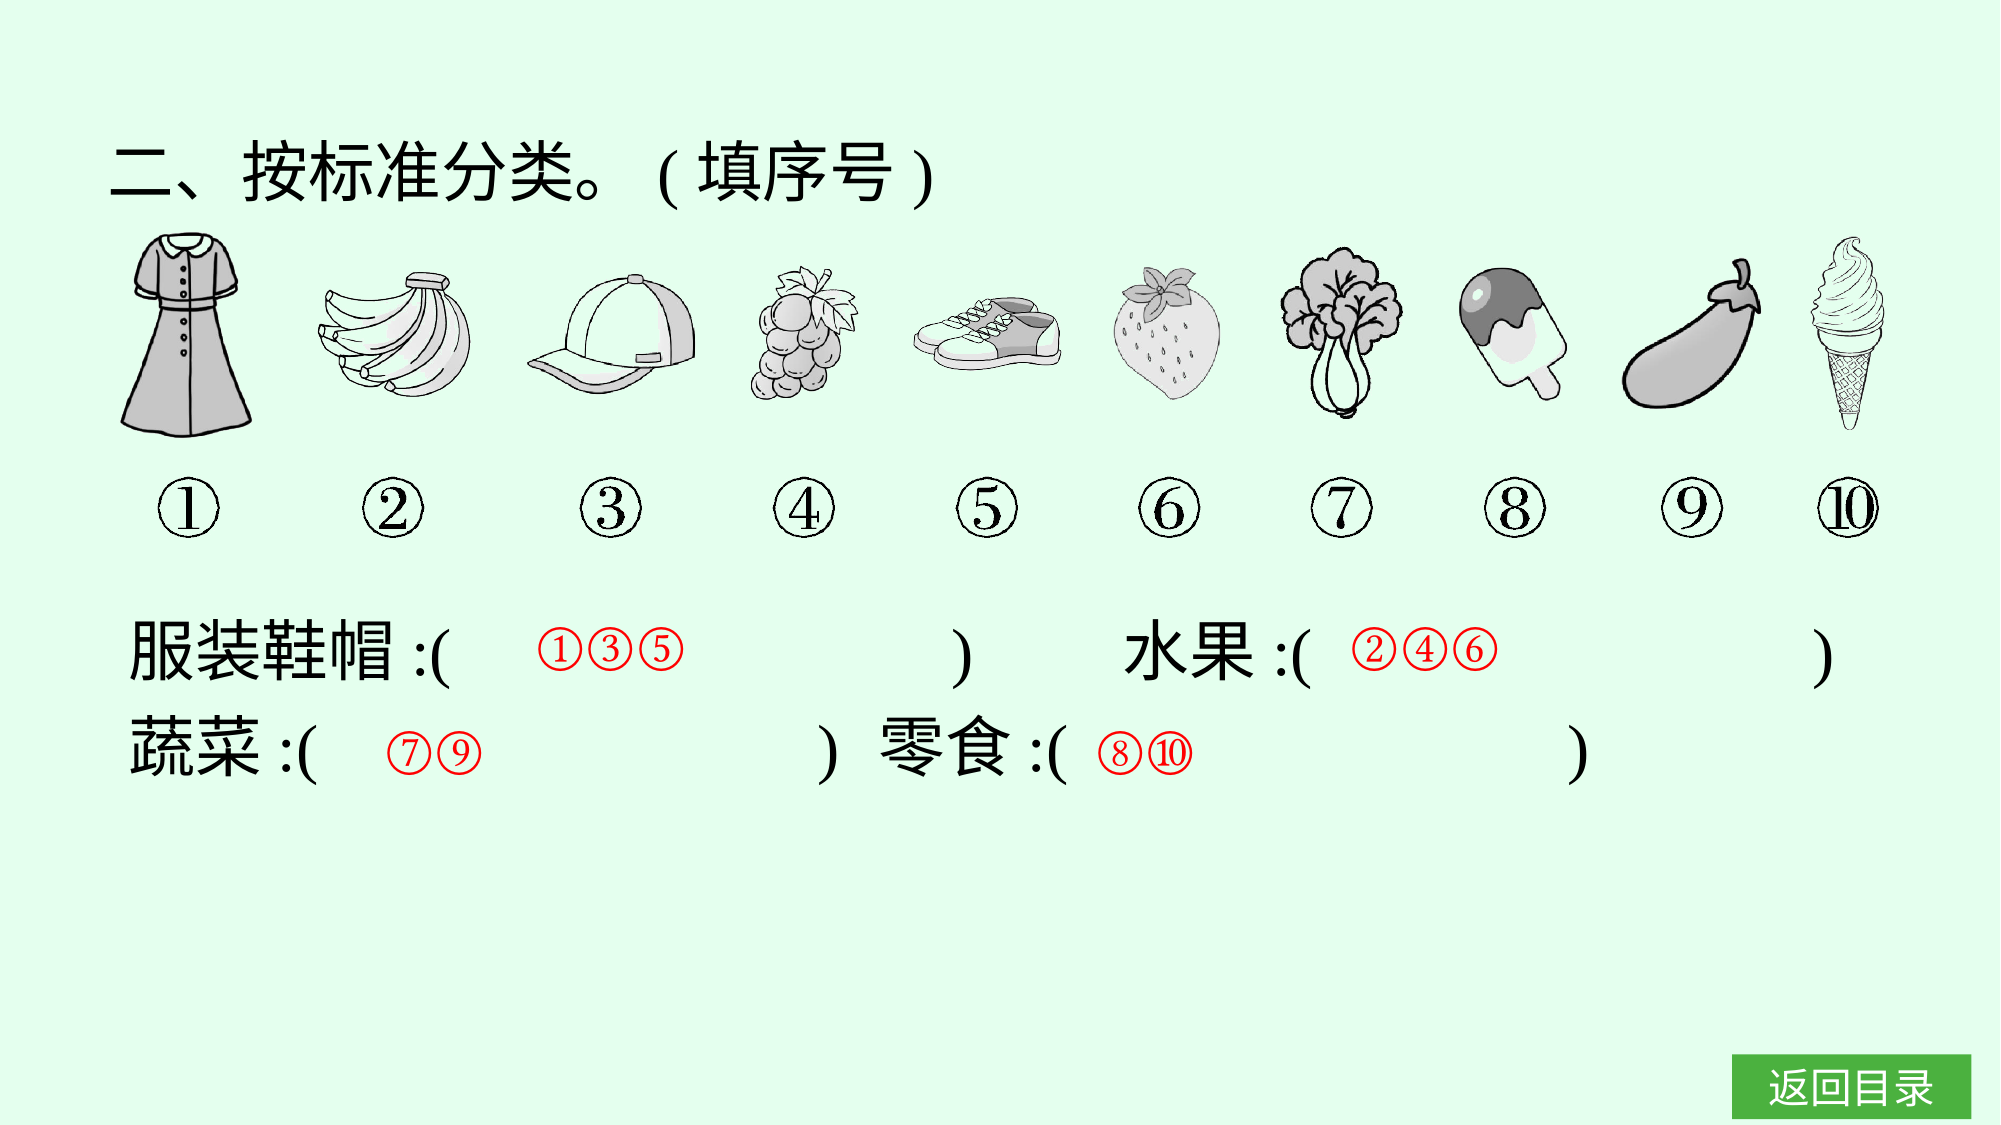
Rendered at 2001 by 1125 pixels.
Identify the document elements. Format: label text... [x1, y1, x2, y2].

text_box ②④⑥ [1334, 580, 1517, 692]
text_box ⑧⑩ [1080, 684, 1212, 796]
text_box ①③⑤ [520, 580, 703, 692]
text_box 服装鞋帽:( ) 水果:( ) 蔬菜:( ) 零食:( ) [113, 585, 1887, 792]
text_box 二、按标准分类。(填序号) [93, 106, 967, 217]
picture [113, 218, 1887, 539]
text_box ⑦⑨ [369, 684, 501, 796]
